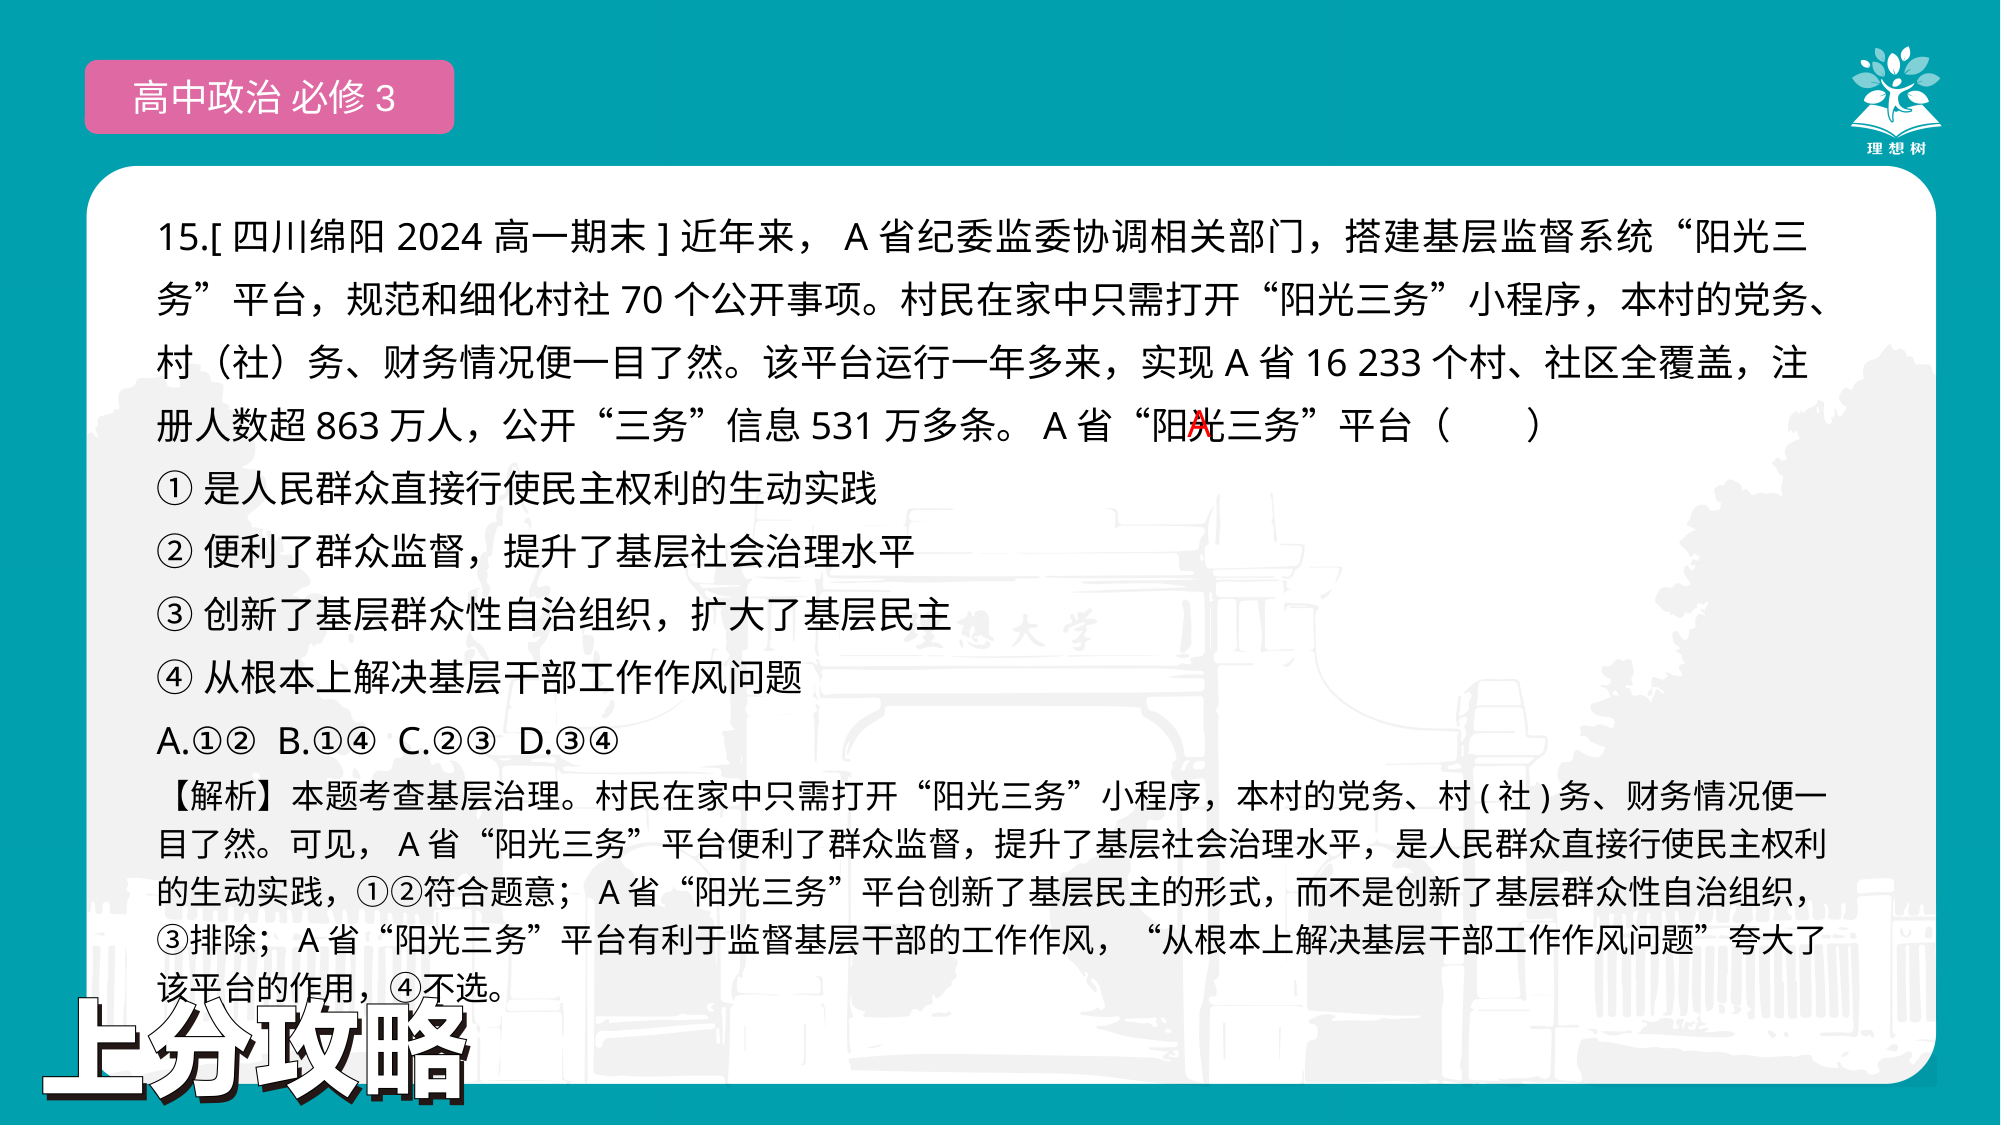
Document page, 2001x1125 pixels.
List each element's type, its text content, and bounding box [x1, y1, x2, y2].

text_box A [1172, 370, 1284, 453]
picture [0, 0, 2001, 1125]
text_box 15.[四川绵阳2024高一期末]近年来，A省纪委监委协调相关部门，搭建基层监督系统“阳光三务”平台，规范和细化村社70个公开事项。村民在家中只需打开“阳光三务”小程序，本村的党务、村（社）务、财务情况便一目了然。该平台运行一年多来，实现A省16 233个村、社区全覆盖，注册人数超863万人，公开“三务”信息531万多条。A省“阳光三务”平台（ ） ①是人民群众直接行使民主权利的生动实践 ②便利了群众监督，提升了基层社会治理水平 ③创新了基层群众性自治组织，扩大了基层民主 ④从根本上解决基层干部工作作风问题 A.①② B.①④ C.②③ D.③④ [141, 187, 1824, 760]
text_box 【解析】本题考查基层治理。村民在家中只需打开“阳光三务”小程序，本村的党务、村(社)务、财务情况便一目了然。可见，A省“阳光三务”平台便利了群众监督，提升了基层社会治理水平，是人民群众直接行使民主权利的生动实践，①②符合题意；A省“阳光三务”平台创新了基层民主的形式，而不是创新了基层群众性自治组织，③排除；A省“阳光三务”平台有利于监督基层干部的工作作风，“从根本上解决基层干部工作作风问题”夸大了该平台的作用，④不选。 [141, 760, 1843, 1015]
text_box 高中政治 必修3 [83, 58, 456, 135]
